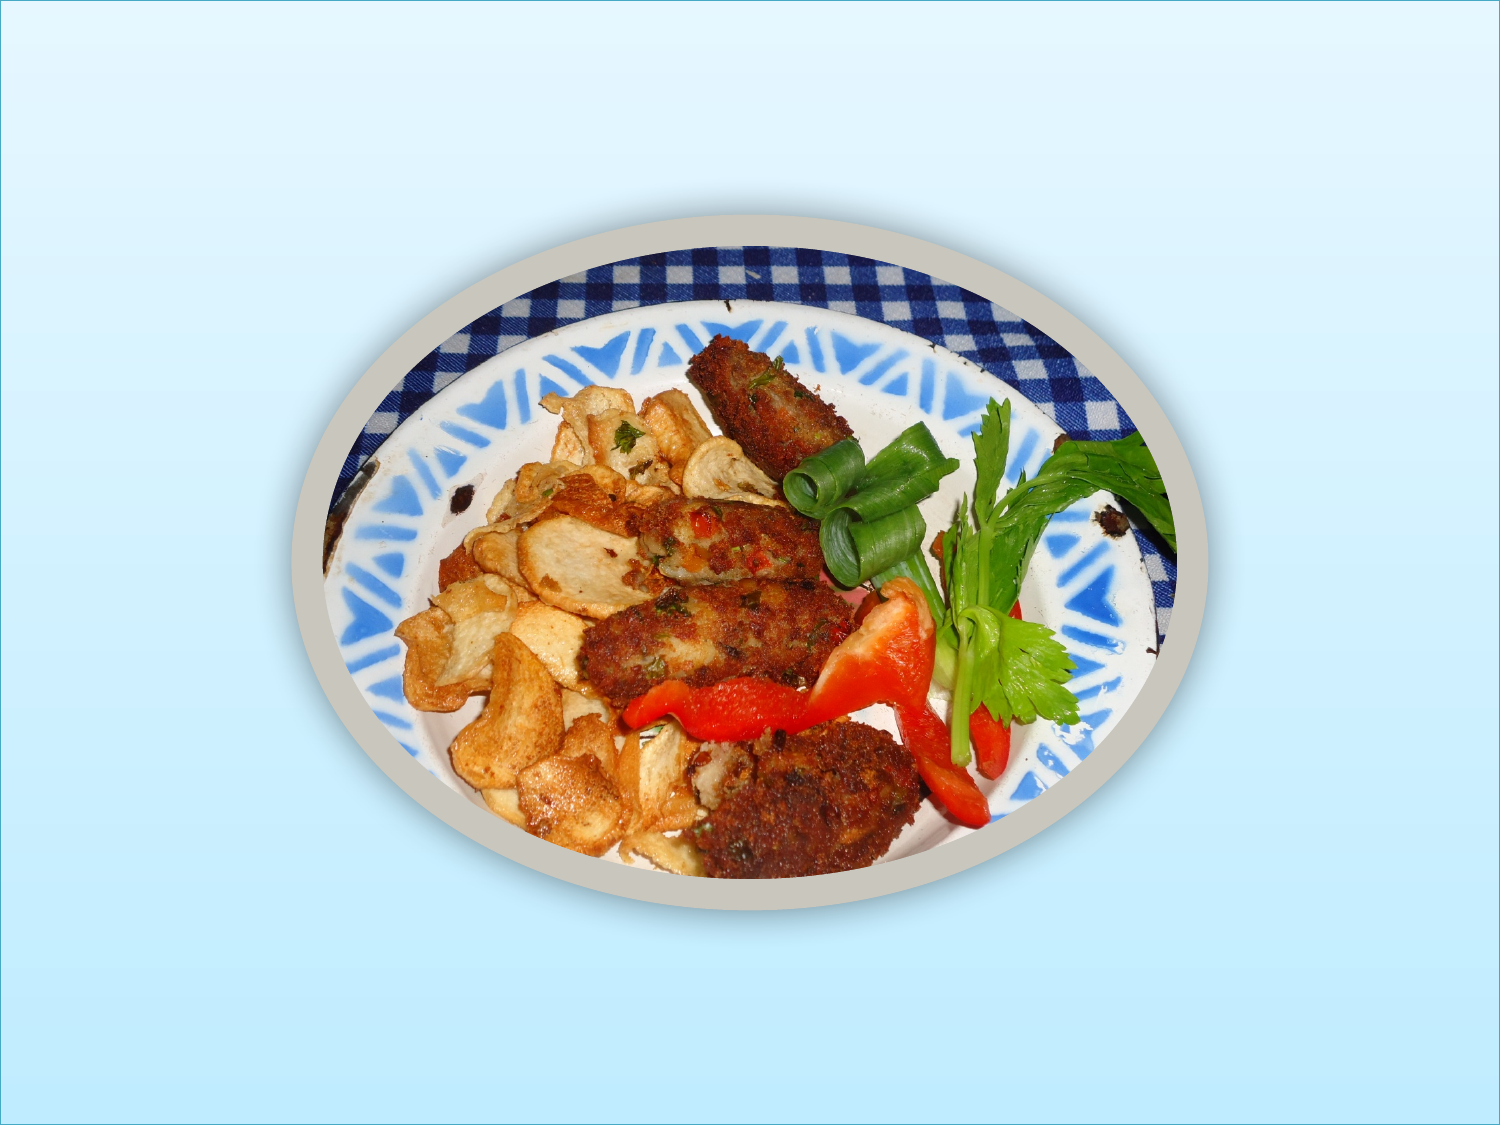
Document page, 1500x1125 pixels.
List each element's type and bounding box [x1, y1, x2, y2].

text_box [0, 0, 1500, 1125]
picture [306, 229, 1194, 895]
